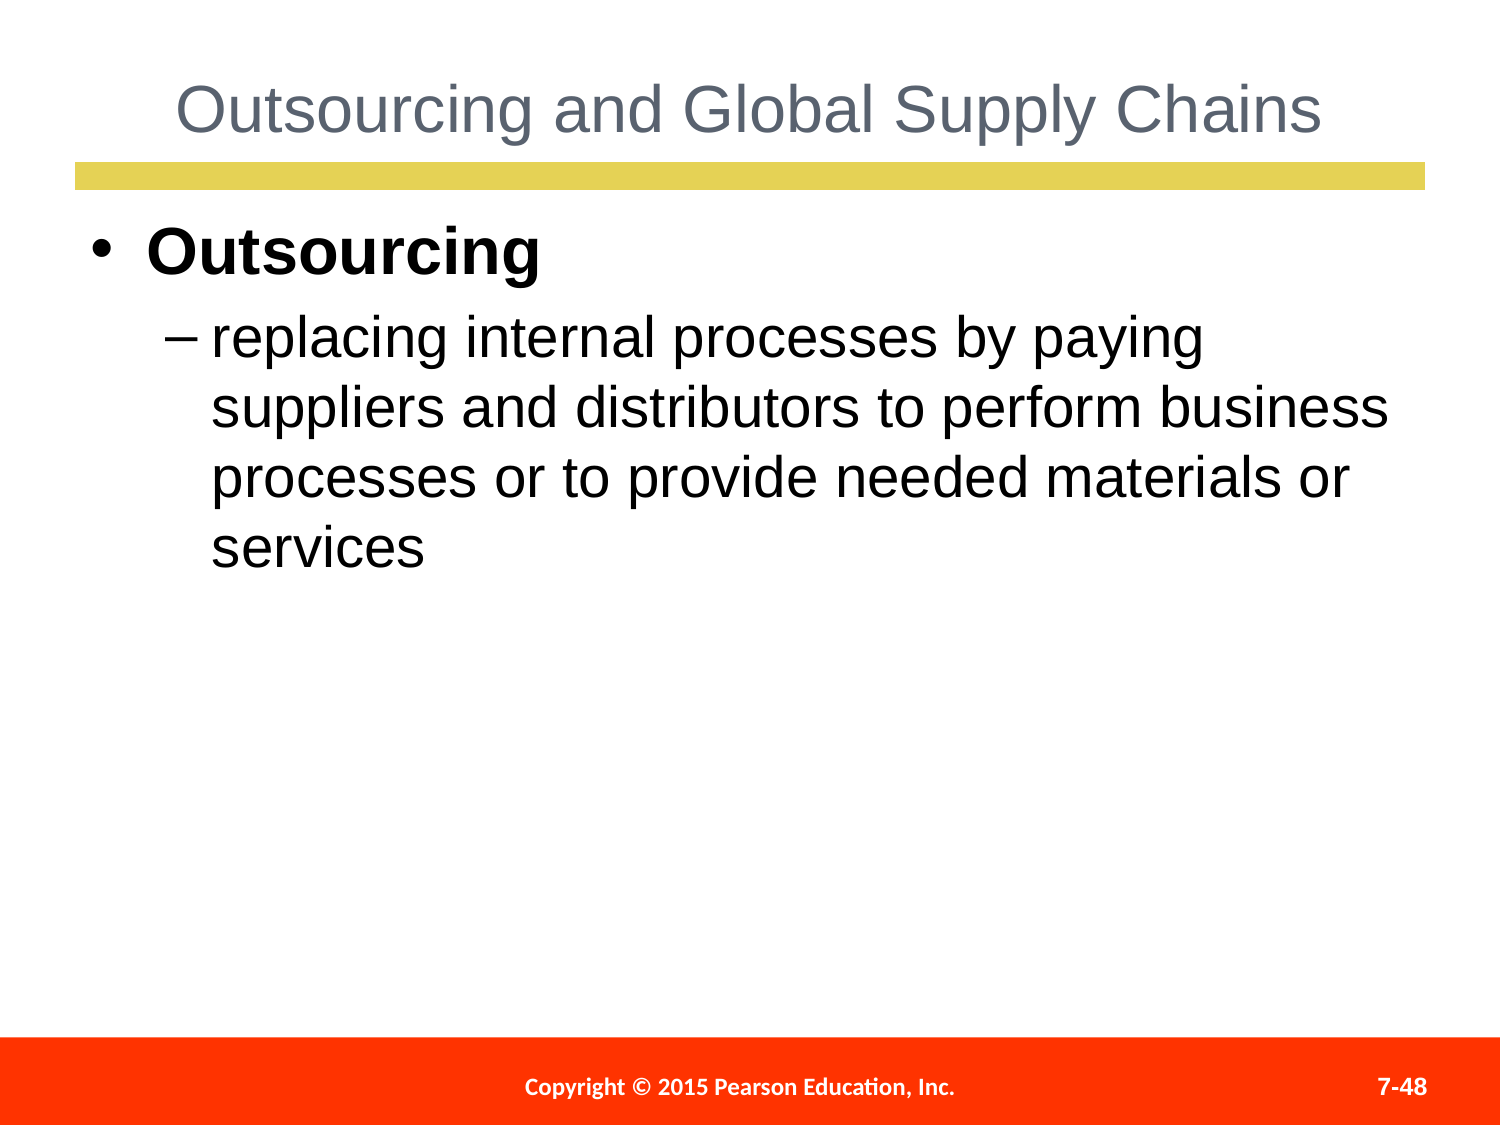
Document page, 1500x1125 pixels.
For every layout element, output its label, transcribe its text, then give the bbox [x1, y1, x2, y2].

title Outsourcing and Global Supply Chains [74, 12, 1426, 199]
list Outsourcing replacing internal processes by paying suppliers and distributors to perform business processes or to provide needed materials or services [74, 199, 1426, 1006]
